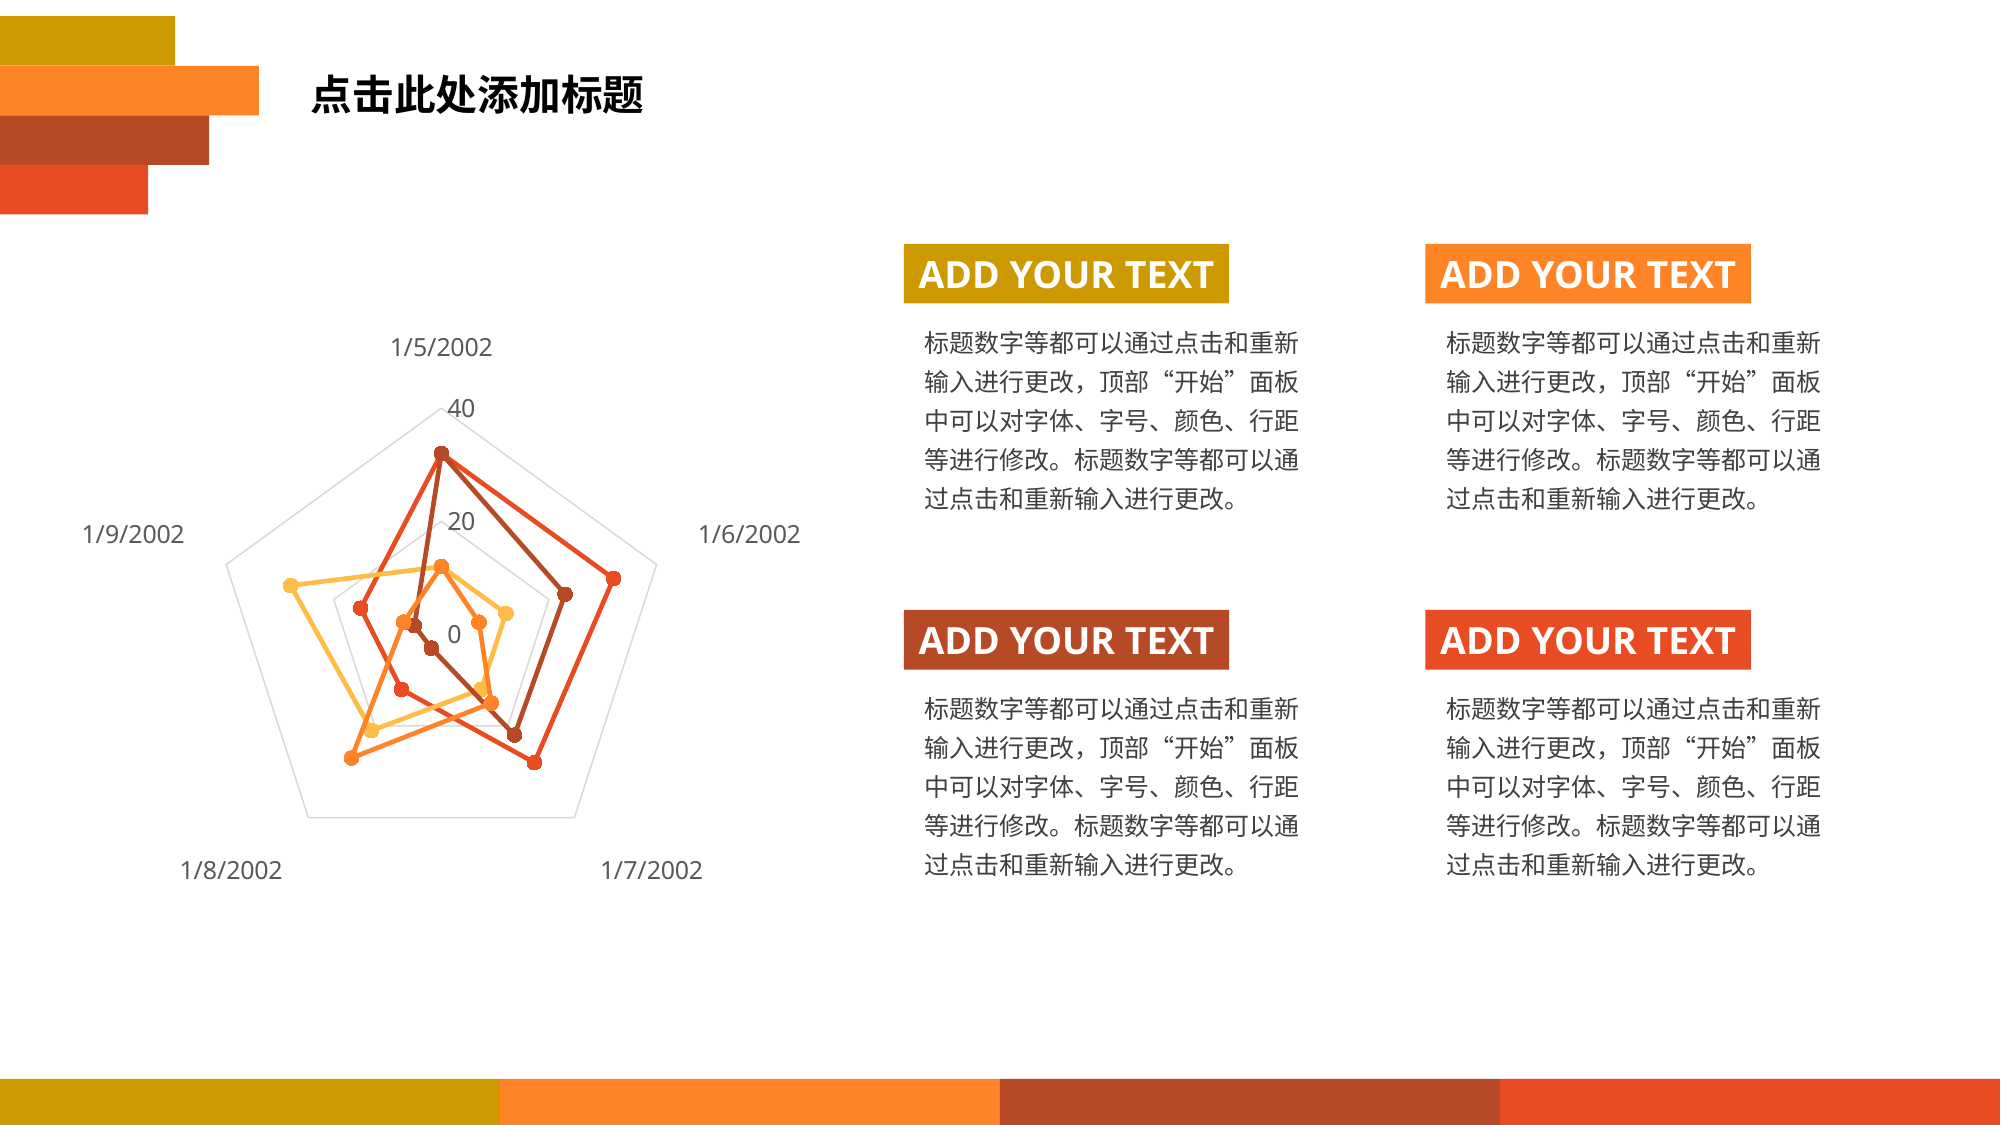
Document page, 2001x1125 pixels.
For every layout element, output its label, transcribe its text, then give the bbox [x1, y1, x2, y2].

text_box ADD YOUR TEXT [903, 243, 1230, 304]
text_box ADD YOUR TEXT [1425, 243, 1751, 304]
list 点击此处添加标题 [295, 52, 1029, 141]
text_box 标题数字等都可以通过点击和重新输入进行更改，顶部“开始”面板中可以对字体、字号、颜色、行距等进行修改。标题数字等都可以通过点击和重新输入进行更改。 [1432, 677, 1849, 888]
text_box 标题数字等都可以通过点击和重新输入进行更改，顶部“开始”面板中可以对字体、字号、颜色、行距等进行修改。标题数字等都可以通过点击和重新输入进行更改。 [1432, 311, 1849, 521]
chart [66, 268, 817, 949]
text_box 标题数字等都可以通过点击和重新输入进行更改，顶部“开始”面板中可以对字体、字号、颜色、行距等进行修改。标题数字等都可以通过点击和重新输入进行更改。 [910, 311, 1327, 521]
text_box ADD YOUR TEXT [903, 609, 1230, 670]
text_box ADD YOUR TEXT [1425, 609, 1751, 670]
text_box 标题数字等都可以通过点击和重新输入进行更改，顶部“开始”面板中可以对字体、字号、颜色、行距等进行修改。标题数字等都可以通过点击和重新输入进行更改。 [910, 677, 1327, 888]
